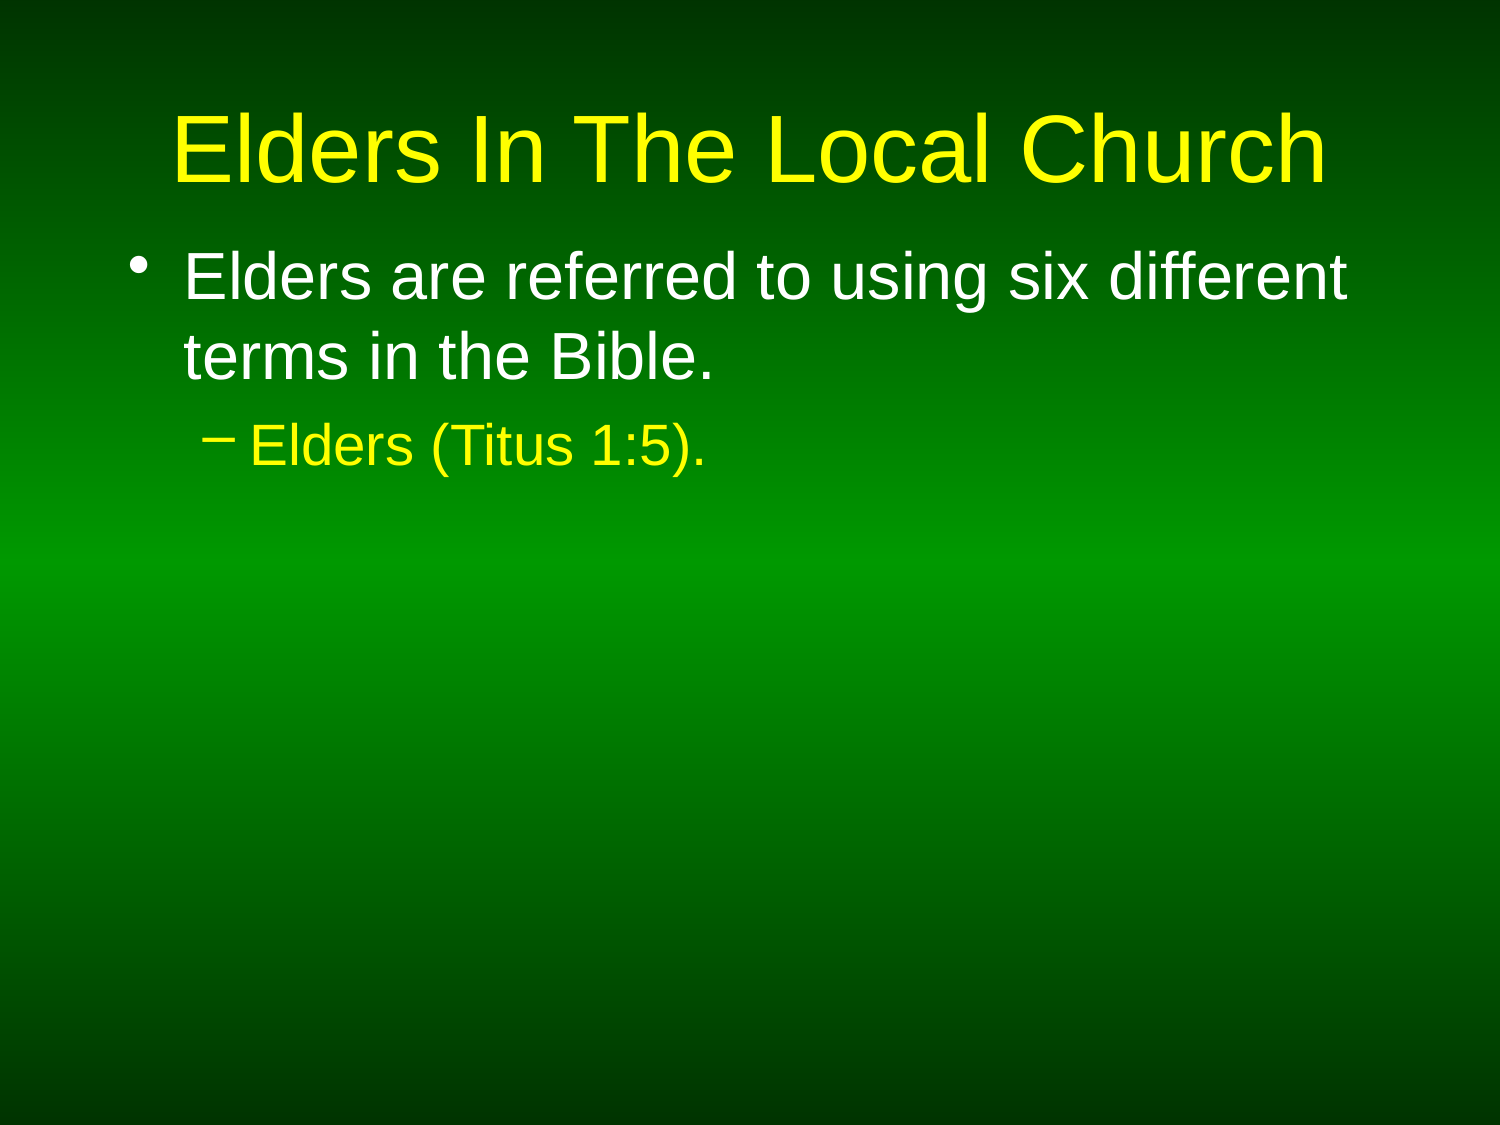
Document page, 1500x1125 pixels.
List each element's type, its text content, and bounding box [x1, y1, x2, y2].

title Elders In The Local Church [37, 50, 1463, 238]
list Elders are referred to using six different terms in the Bible. Elders (Titus 1:5). [112, 224, 1463, 1088]
